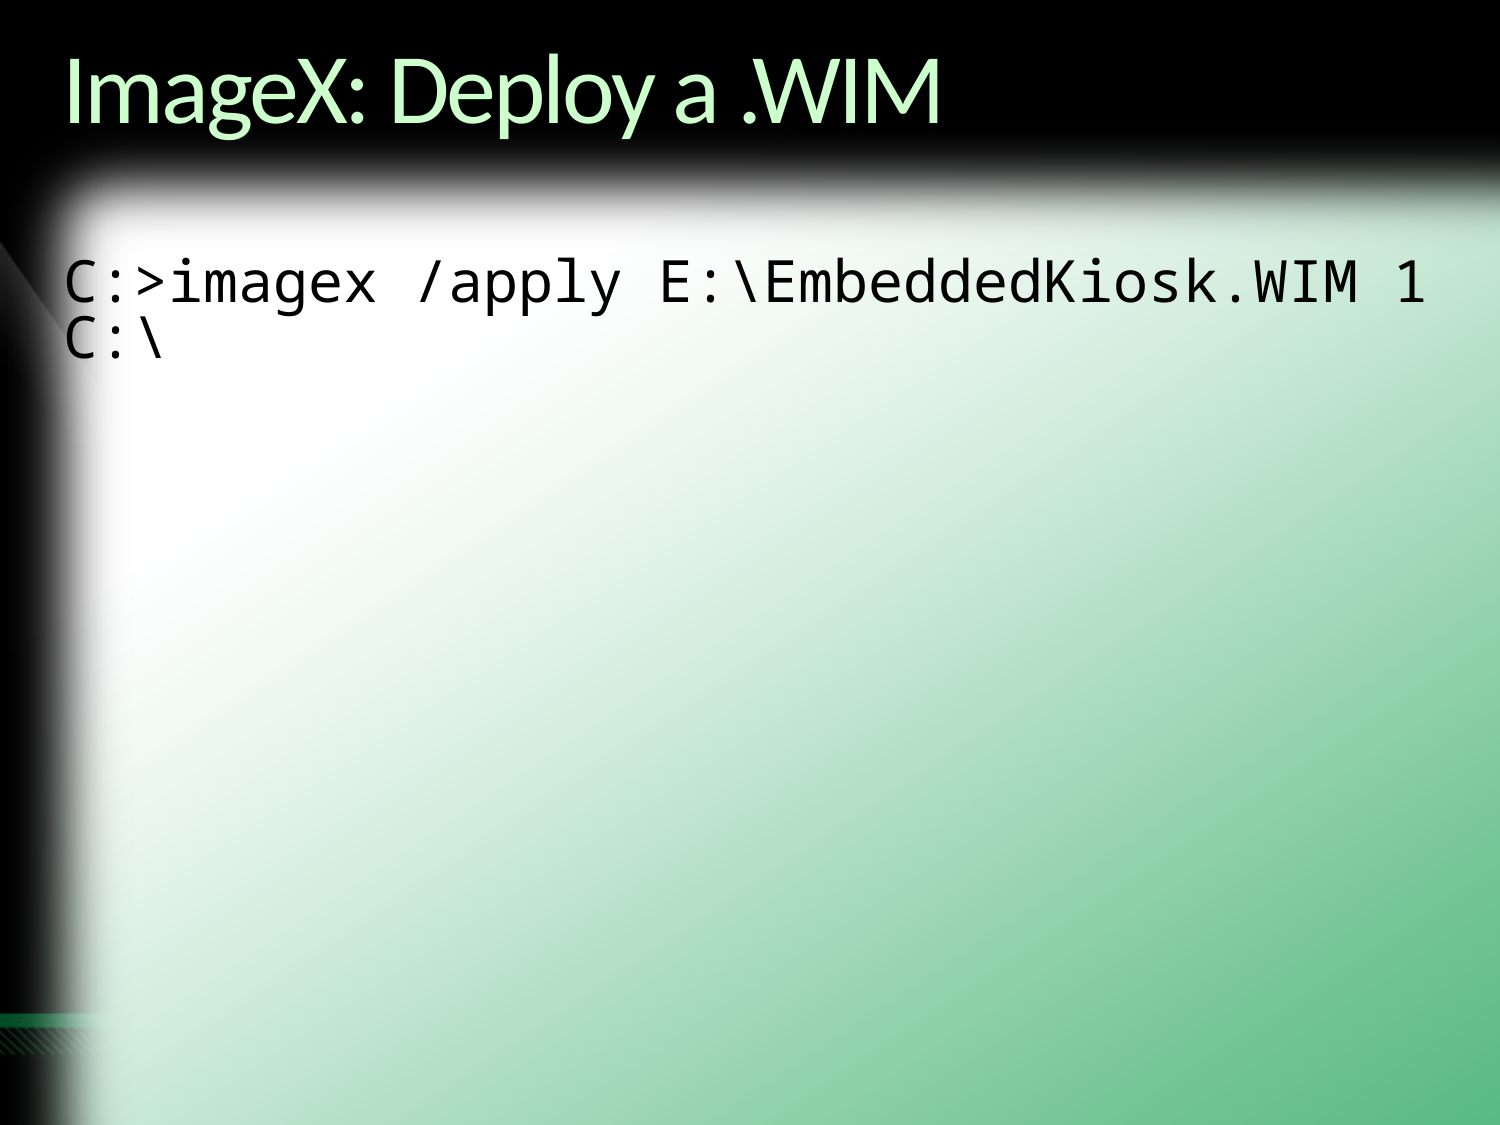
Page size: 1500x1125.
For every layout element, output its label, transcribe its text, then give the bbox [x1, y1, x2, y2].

picture [0, 0, 1500, 1125]
title ImageX: Deploy a .WIM [62, 37, 1438, 147]
list C:>imagex /apply E:\EmbeddedKiosk.WIM 1 C:\ [63, 257, 1469, 537]
